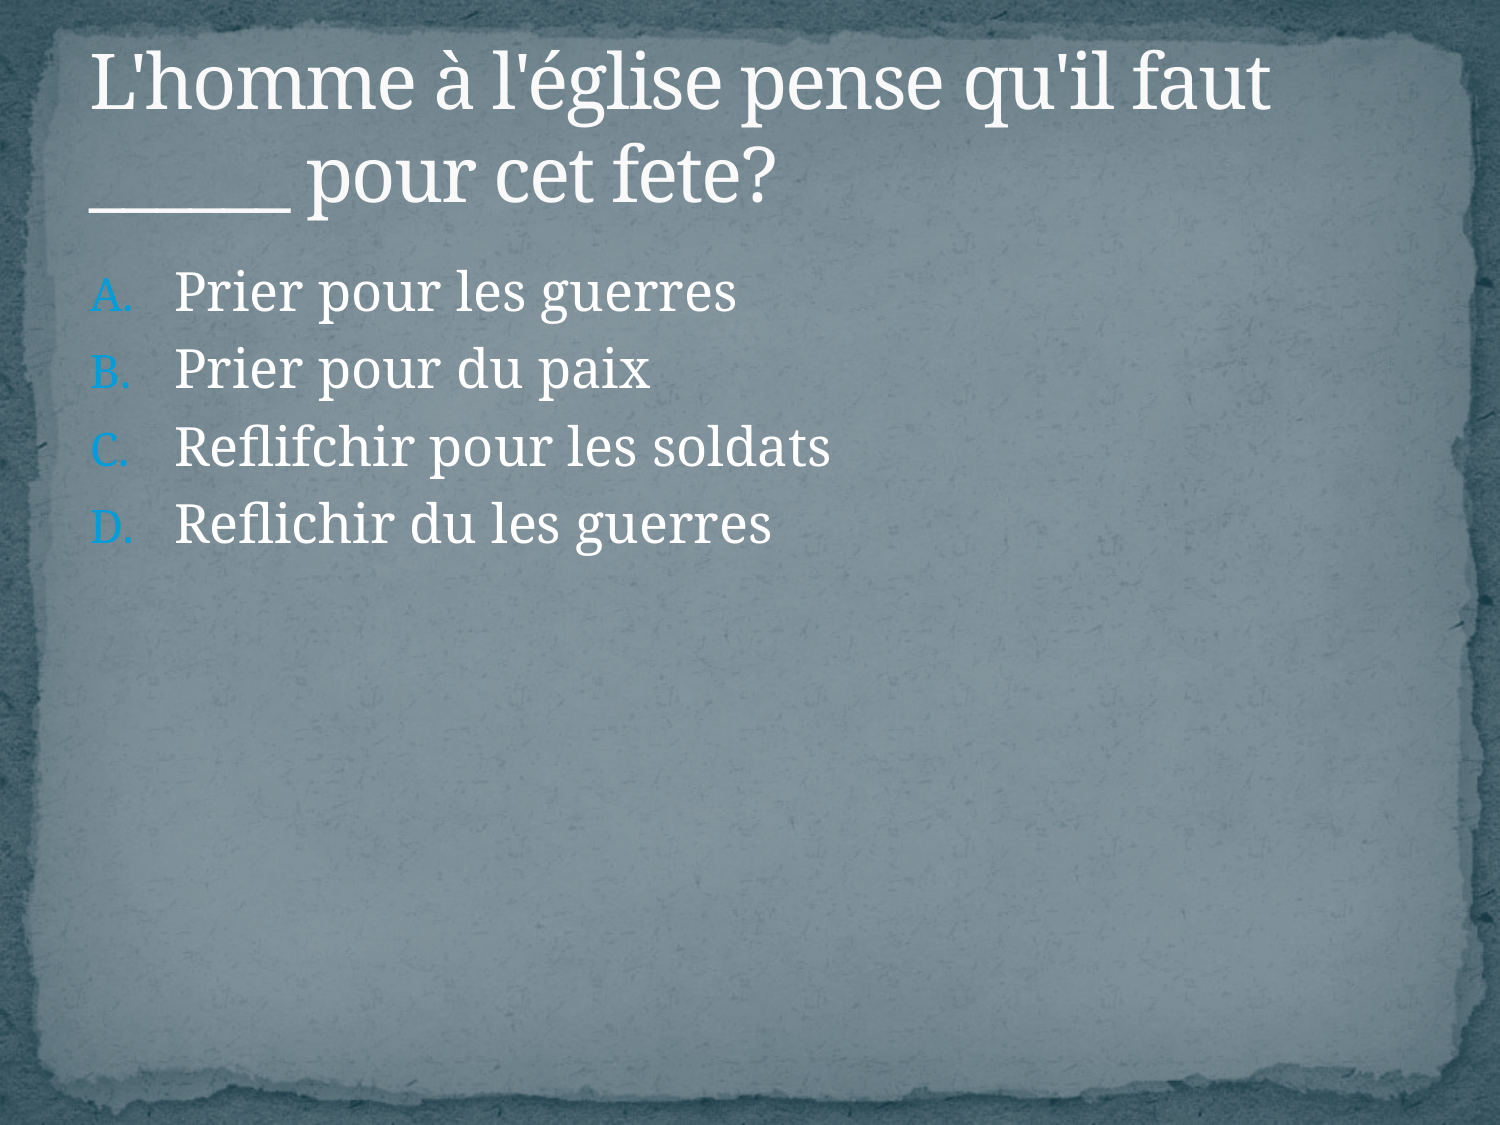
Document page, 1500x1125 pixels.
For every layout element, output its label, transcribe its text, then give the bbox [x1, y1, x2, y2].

list Prier pour les guerres Prier pour du paix Reflifchir pour les soldats Reflichir du les guerres [75, 249, 1425, 1000]
title L'homme à l'église pense qu'il faut ______ pour cet fete? [74, 24, 1425, 225]
